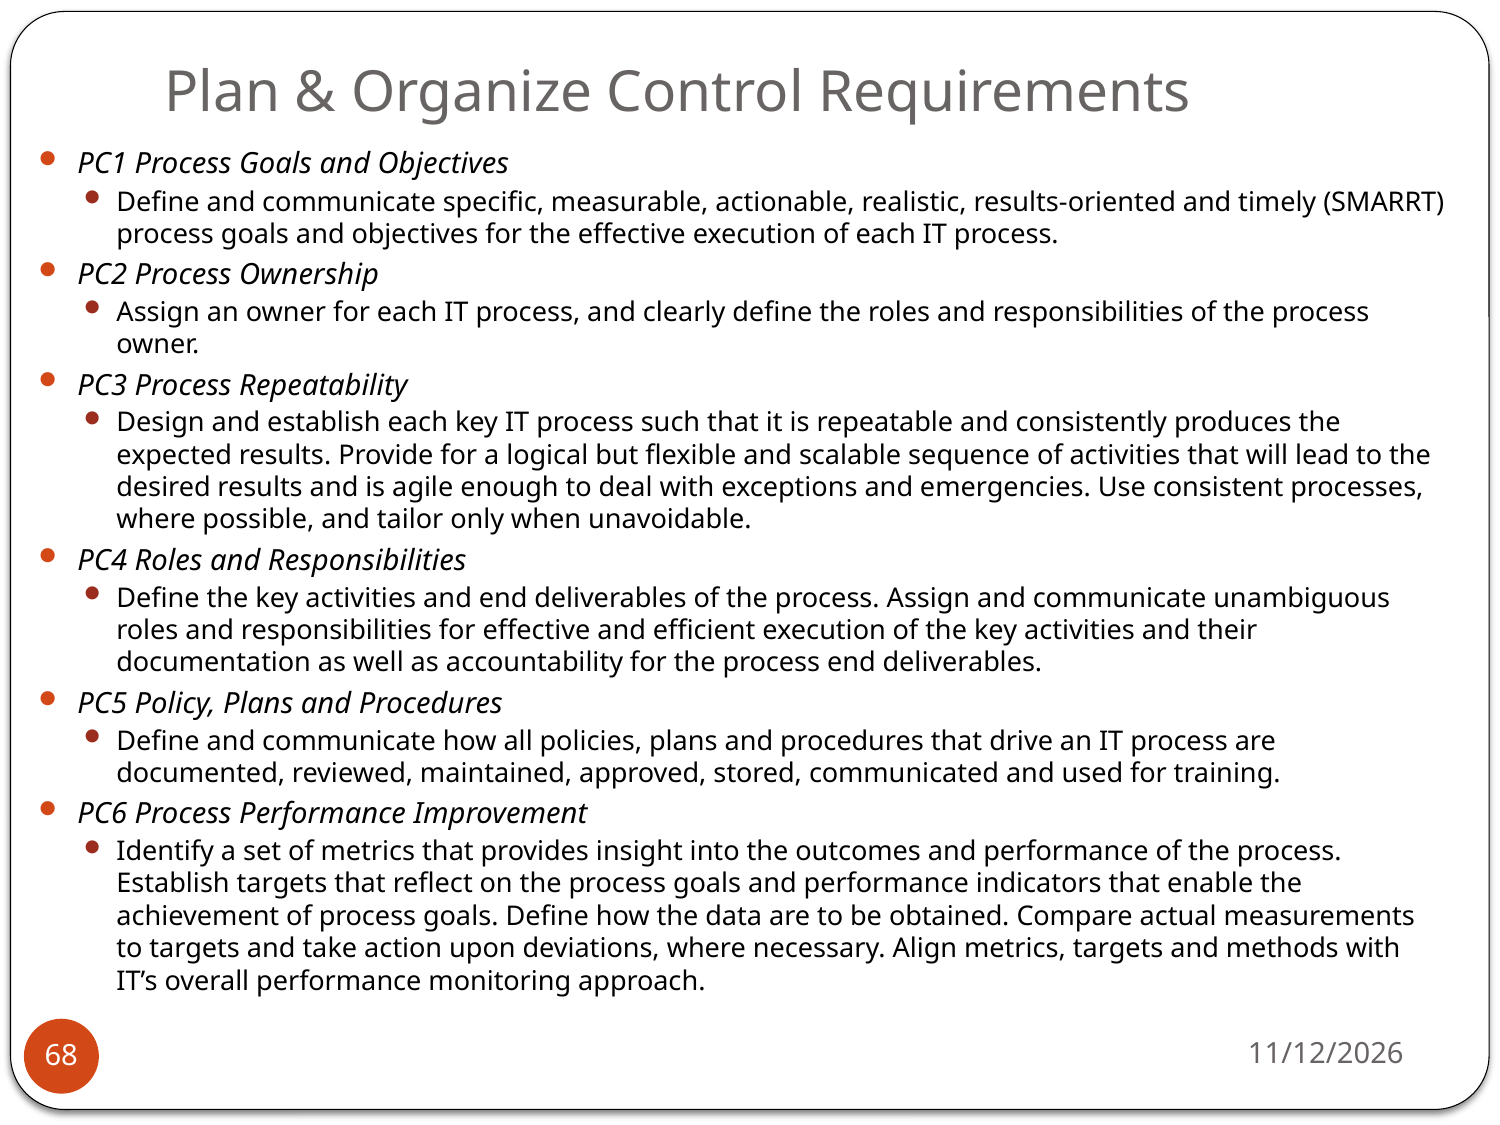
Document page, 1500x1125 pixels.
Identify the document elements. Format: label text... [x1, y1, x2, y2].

list PC1 Process Goals and Objectives Define and communicate specific, measurable, actionable, realistic, results-oriented and timely (SMARRT) process goals and objectives for the effective execution of each IT process. PC2 Process Ownership Assign an owner for each IT process, and clearly define the roles and responsibilities of the process owner. PC3 Process Repeatability Design and establish each key IT process such that it is repeatable and consistently produces the expected results. Provide for a logical but flexible and scalable sequence of activities that will lead to the desired results and is agile enough to deal with exceptions and emergencies. Use consistent processes, where possible, and tailor only when unavoidable. PC4 Roles and Responsibilities Define the key activities and end deliverables of the process. Assign and communicate unambiguous roles and responsibilities for effective and efficient execution of the key activities and their documentation as well as accountability for the process end deliverables. PC5 Policy, Plans and Procedures Define and communicate how all policies, plans and procedures that drive an IT process are documented, reviewed, maintained, approved, stored, communicated and used for training. PC6 Process Performance Improvement Identify a set of metrics that provides insight into the outcomes and performance of the process. Establish targets that reflect on the process goals and performance indicators that enable the achievement of process goals. Define how the data are to be obtained. Compare actual measurements to targets and take action upon deviations, where necessary. Align metrics, targets and methods with IT’s overall performance monitoring approach. [23, 137, 1461, 1016]
slide_number 68 [23, 1018, 99, 1094]
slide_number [1012, 1016, 1419, 1094]
title Plan & Organize Control Requirements [150, 45, 1425, 137]
